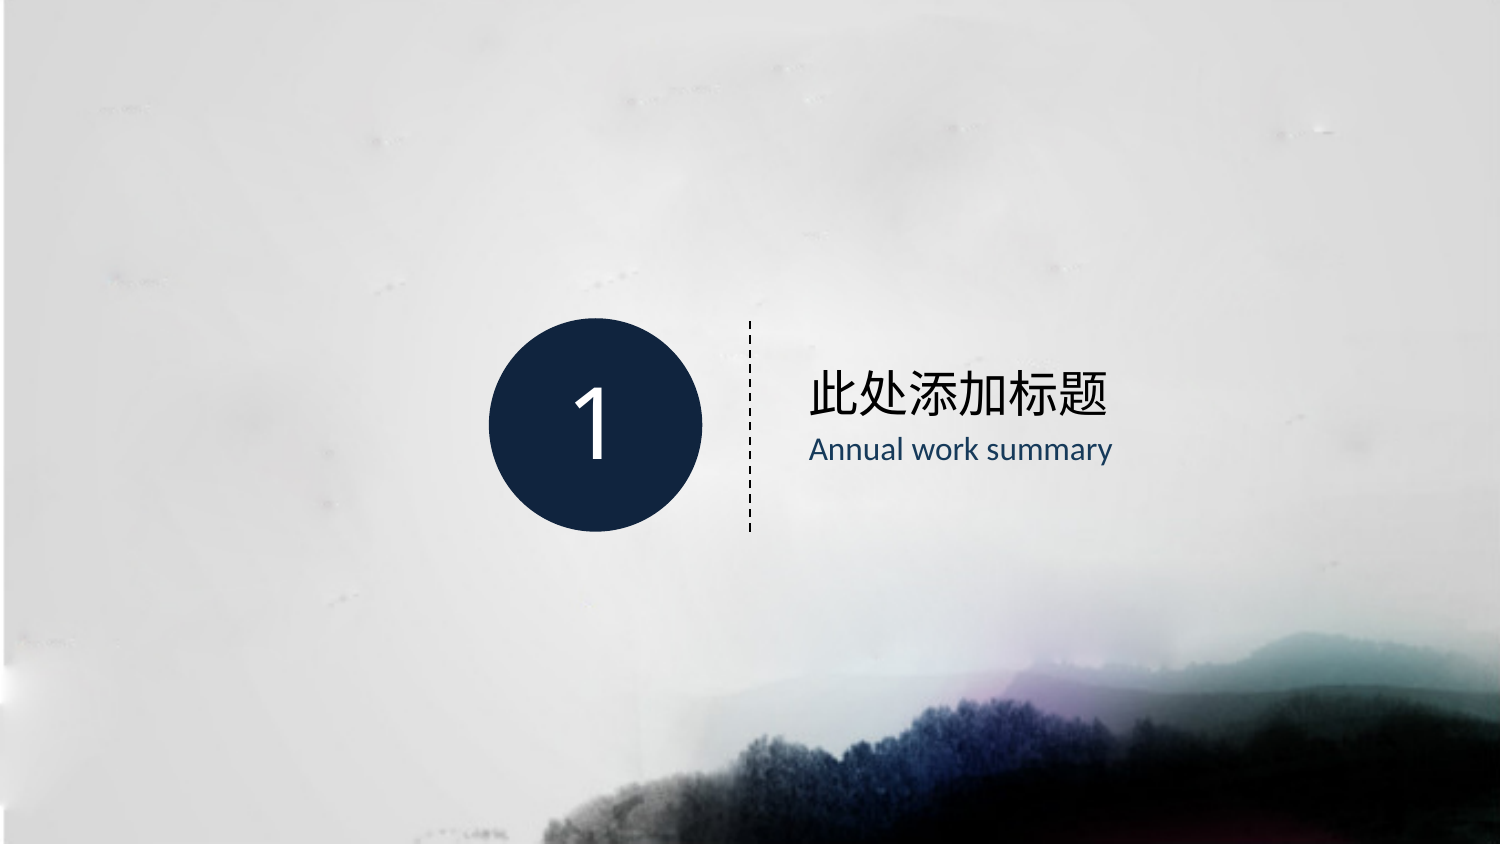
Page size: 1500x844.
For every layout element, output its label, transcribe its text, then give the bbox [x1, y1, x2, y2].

text_box 此处添加标题 [793, 354, 1124, 420]
picture [0, 0, 1500, 844]
text_box Annual work summary [793, 420, 1128, 475]
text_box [488, 317, 703, 532]
